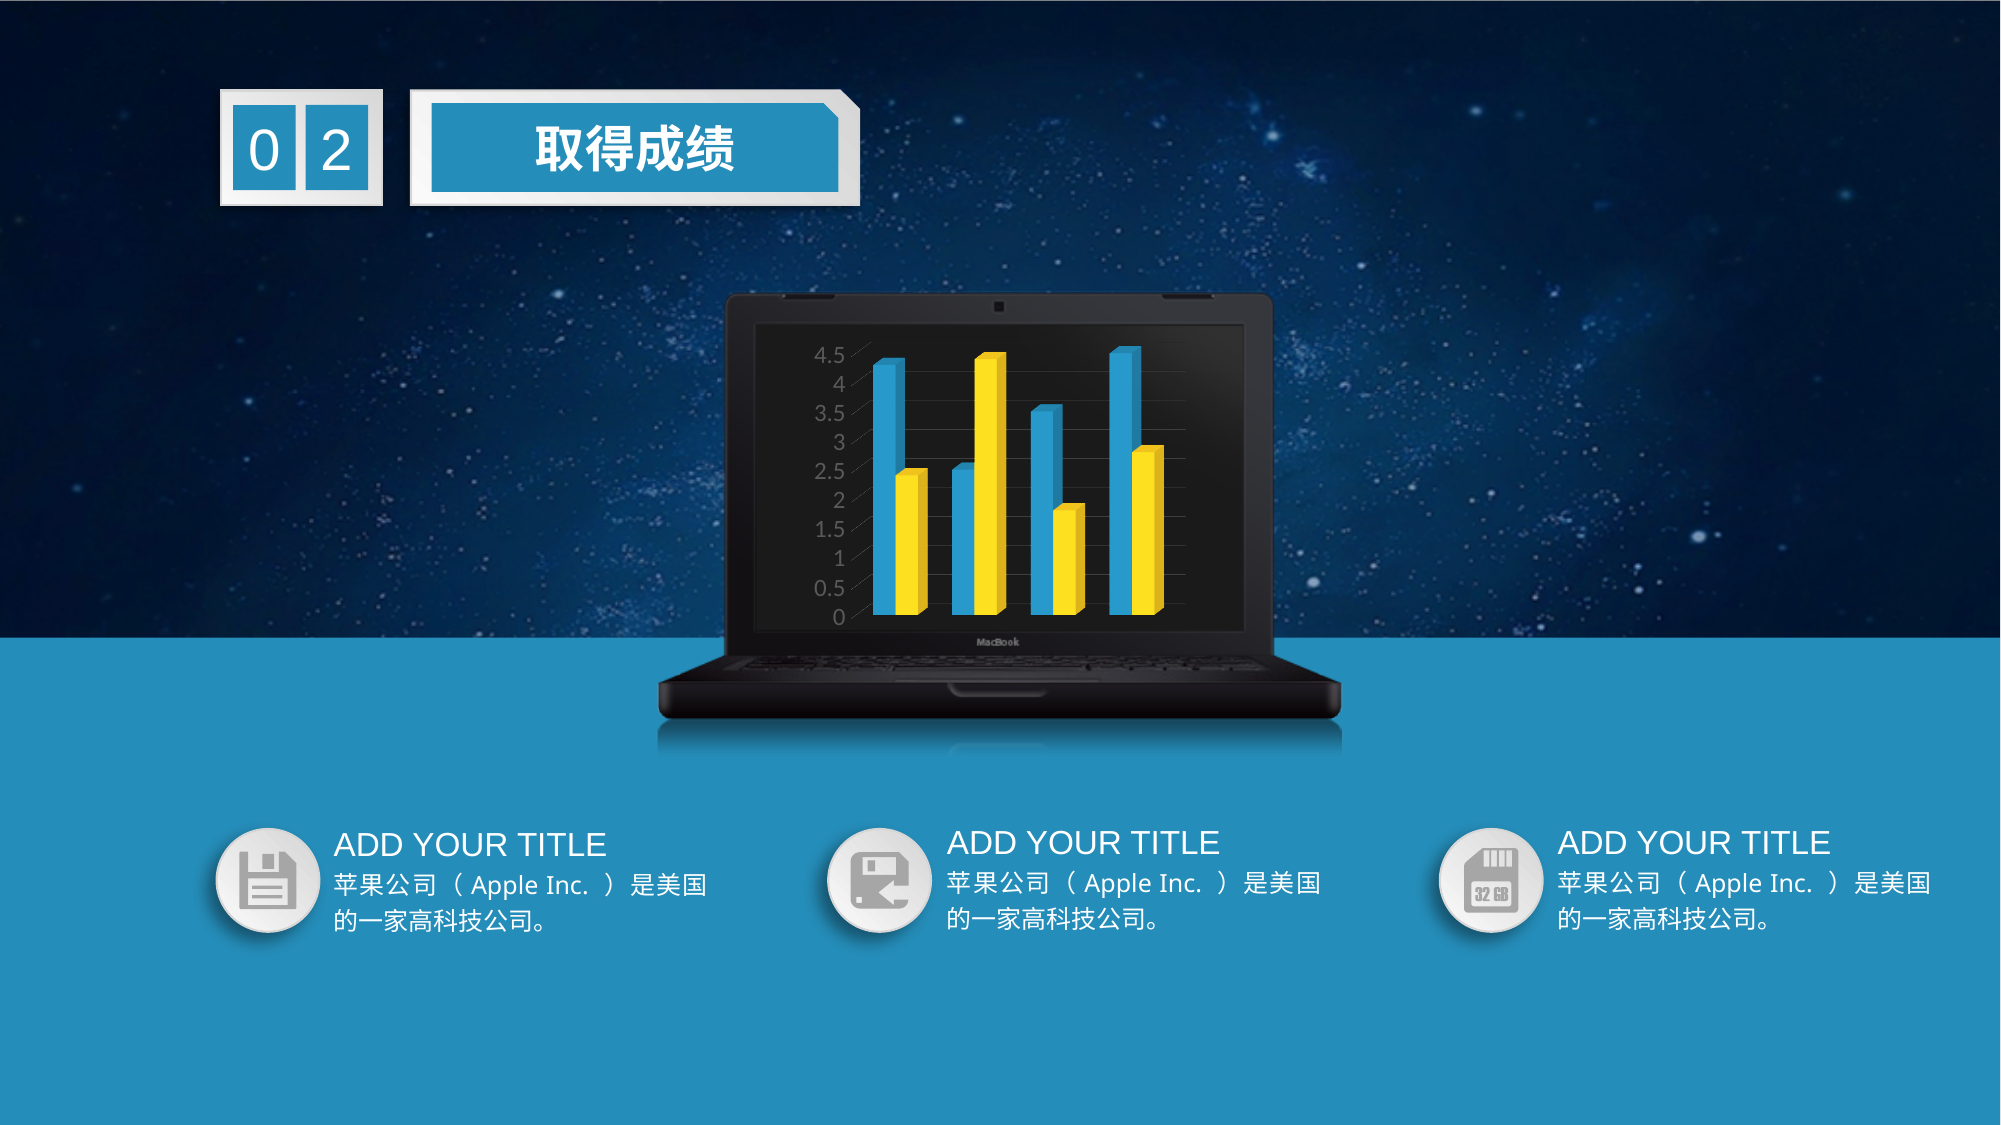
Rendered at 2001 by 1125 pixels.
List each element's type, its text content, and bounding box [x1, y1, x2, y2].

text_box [216, 828, 320, 932]
text_box ADD YOUR TITLE 苹果公司（Apple Inc. ）是美国的一家高科技公司。 [1542, 806, 1947, 941]
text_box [410, 90, 860, 205]
text_box ADD YOUR TITLE 苹果公司（Apple Inc. ）是美国的一家高科技公司。 [318, 807, 723, 943]
text_box [220, 89, 383, 206]
picture [0, 0, 2001, 1125]
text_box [232, 104, 297, 191]
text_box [305, 104, 369, 191]
text_box ADD YOUR TITLE 苹果公司（Apple Inc. ）是美国的一家高科技公司。 [932, 882, 1336, 941]
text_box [1439, 828, 1543, 932]
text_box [636, 154, 1364, 882]
text_box [0, 636, 2000, 1125]
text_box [828, 828, 931, 932]
